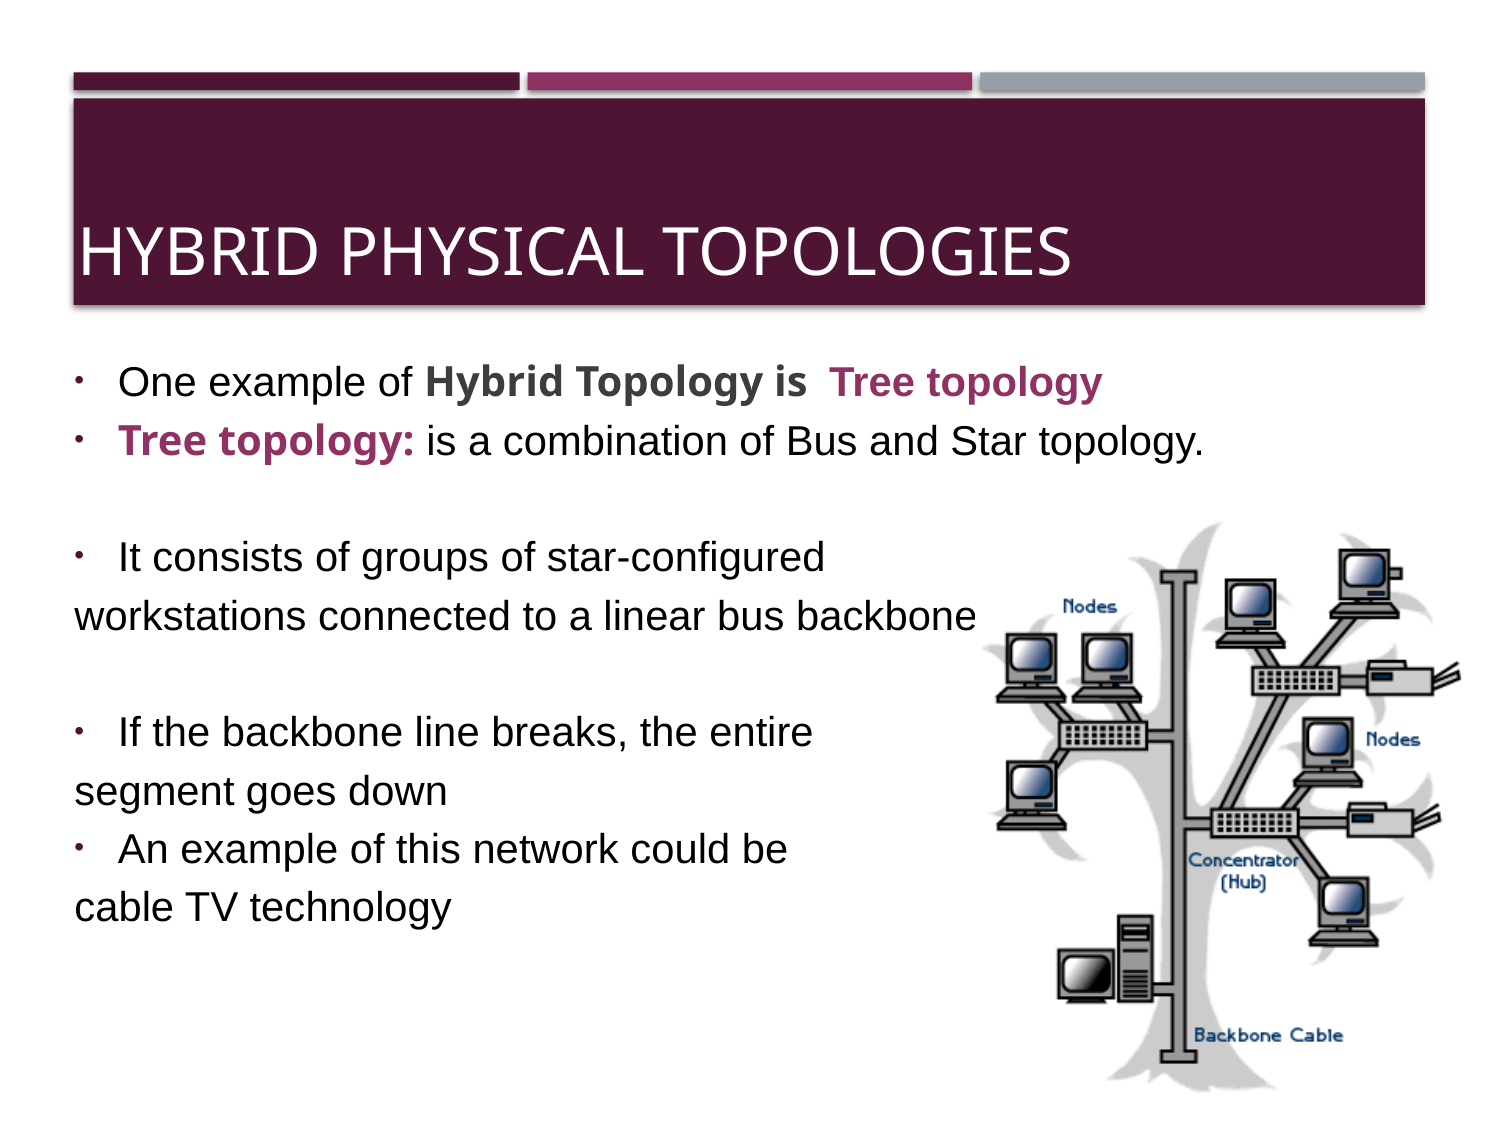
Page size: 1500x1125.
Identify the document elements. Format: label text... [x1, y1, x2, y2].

text_box [975, 513, 1469, 1103]
title Hybrid Physical Topologies [62, 159, 1374, 338]
list One example of Hybrid Topology is Tree topology Tree topology: is a combination of Bus and Star topology. It consists of groups of star-configured workstations connected to a linear bus backbone cable. If the backbone line breaks, the entire segment goes down An example of this network could be cable TV technology [42, 347, 1393, 1091]
